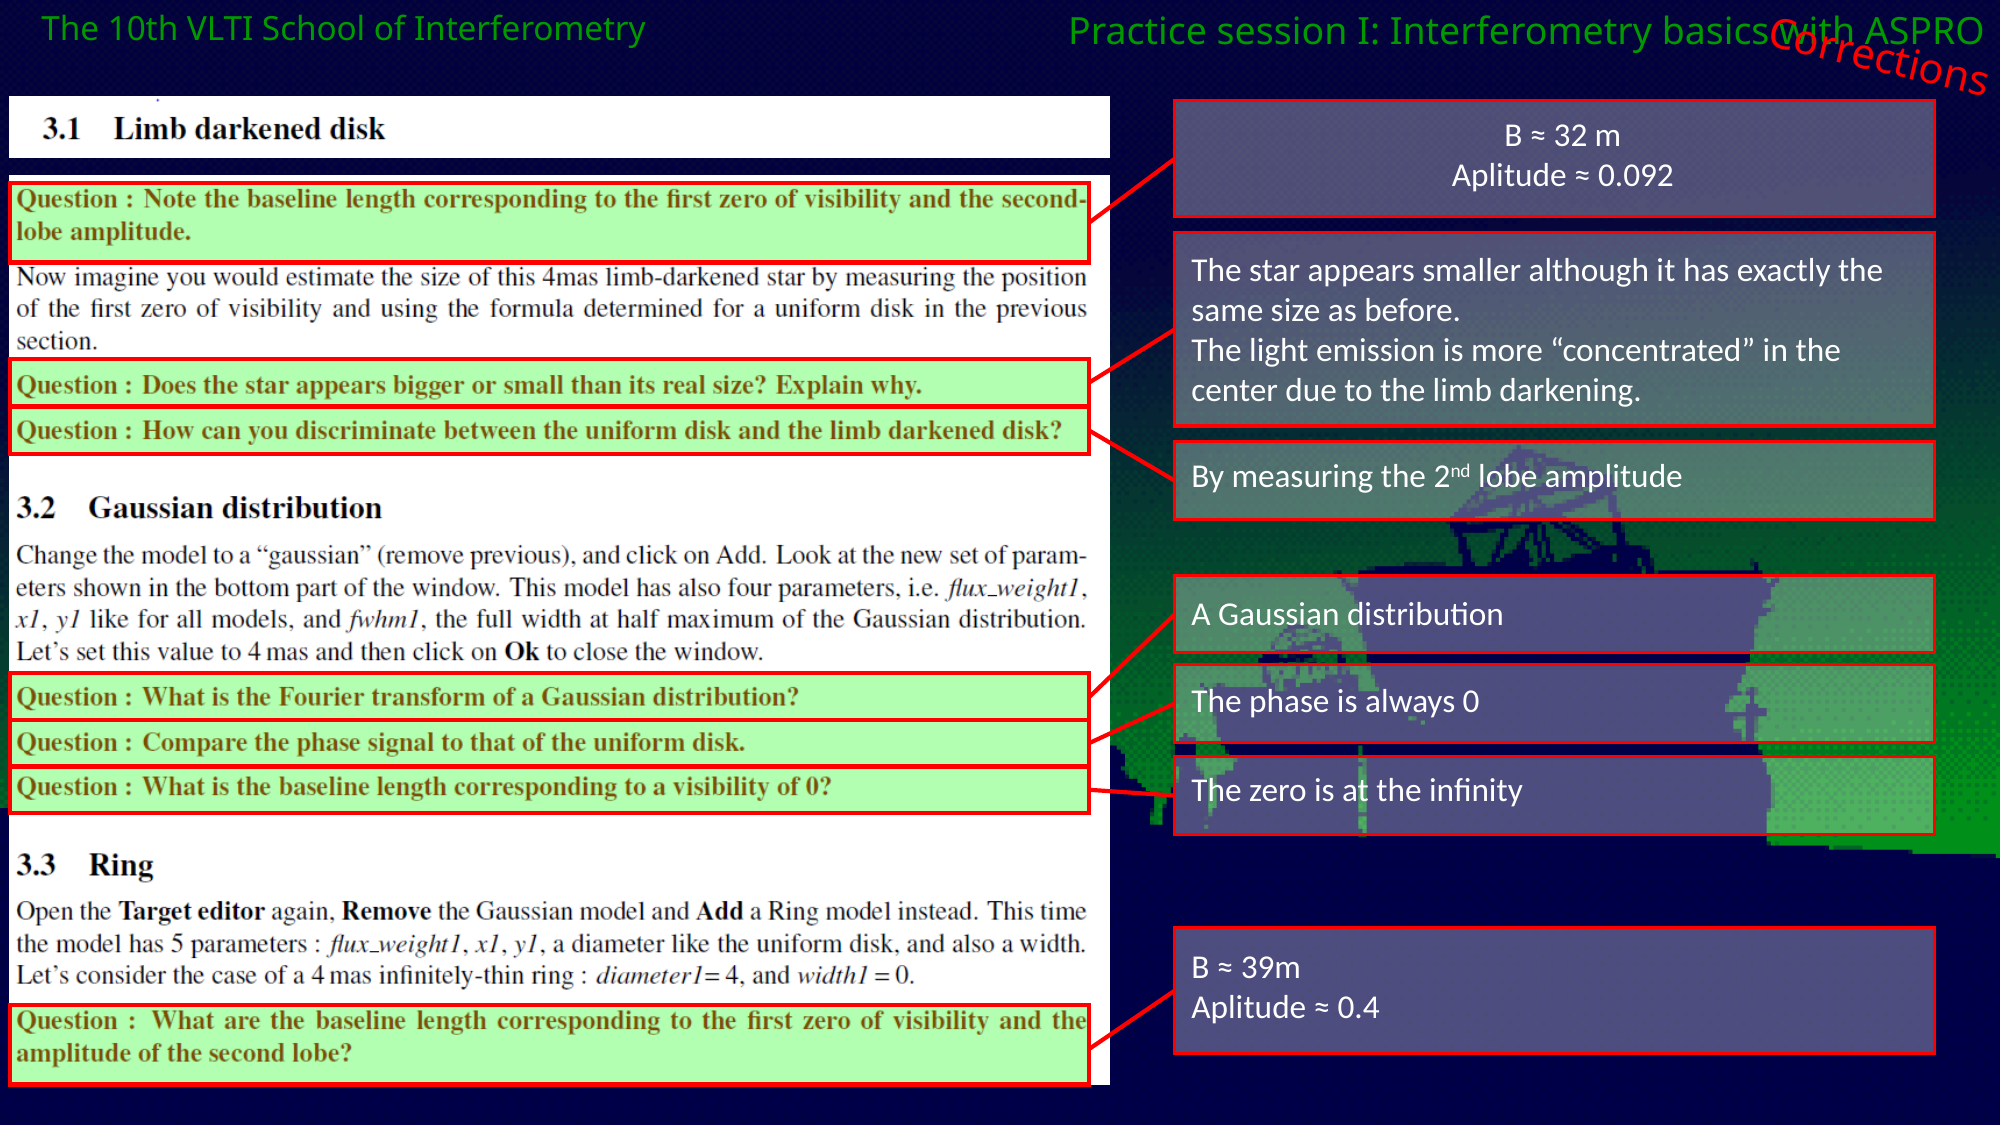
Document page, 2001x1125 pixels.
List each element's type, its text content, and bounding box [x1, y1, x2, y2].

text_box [1089, 703, 1175, 744]
text_box Practice session I: Interferometry basics with ASPRO [1791, 0, 2000, 49]
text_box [1089, 430, 1175, 481]
text_box [1174, 232, 1935, 427]
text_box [1089, 789, 1175, 796]
text_box [1174, 756, 1935, 835]
text_box [1174, 574, 1935, 654]
text_box Corrections [1748, 0, 2000, 116]
text_box Practice session I: Interferometry basics with ASPRO [810, 0, 1761, 60]
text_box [1089, 614, 1175, 697]
text_box The 10th VLTI School of Interferometry [26, 0, 671, 55]
text_box [1174, 441, 1935, 520]
text_box The phase is always 0 [1191, 679, 1935, 719]
text_box [1174, 926, 1935, 1055]
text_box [1089, 329, 1175, 383]
text_box The zero is at the infinity [1191, 768, 1935, 809]
text_box The star appears smaller although it has exactly the same size as before. The light emission is more “concentrated” in the center due to the limb darkening. [1191, 248, 1935, 409]
text_box B ≈ 32 m Aplitude ≈ 0.092 [1191, 112, 1935, 193]
text_box [1174, 664, 1935, 743]
text_box A Gaussian distribution [1191, 592, 1935, 633]
text_box [1174, 100, 1935, 217]
text_box By measuring the 2nd lobe amplitude [1191, 454, 1935, 495]
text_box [1089, 158, 1175, 223]
picture [0, 0, 2000, 1125]
text_box B ≈ 39m Aplitude ≈ 0.4 [1191, 945, 1935, 1026]
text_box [1089, 990, 1175, 1049]
